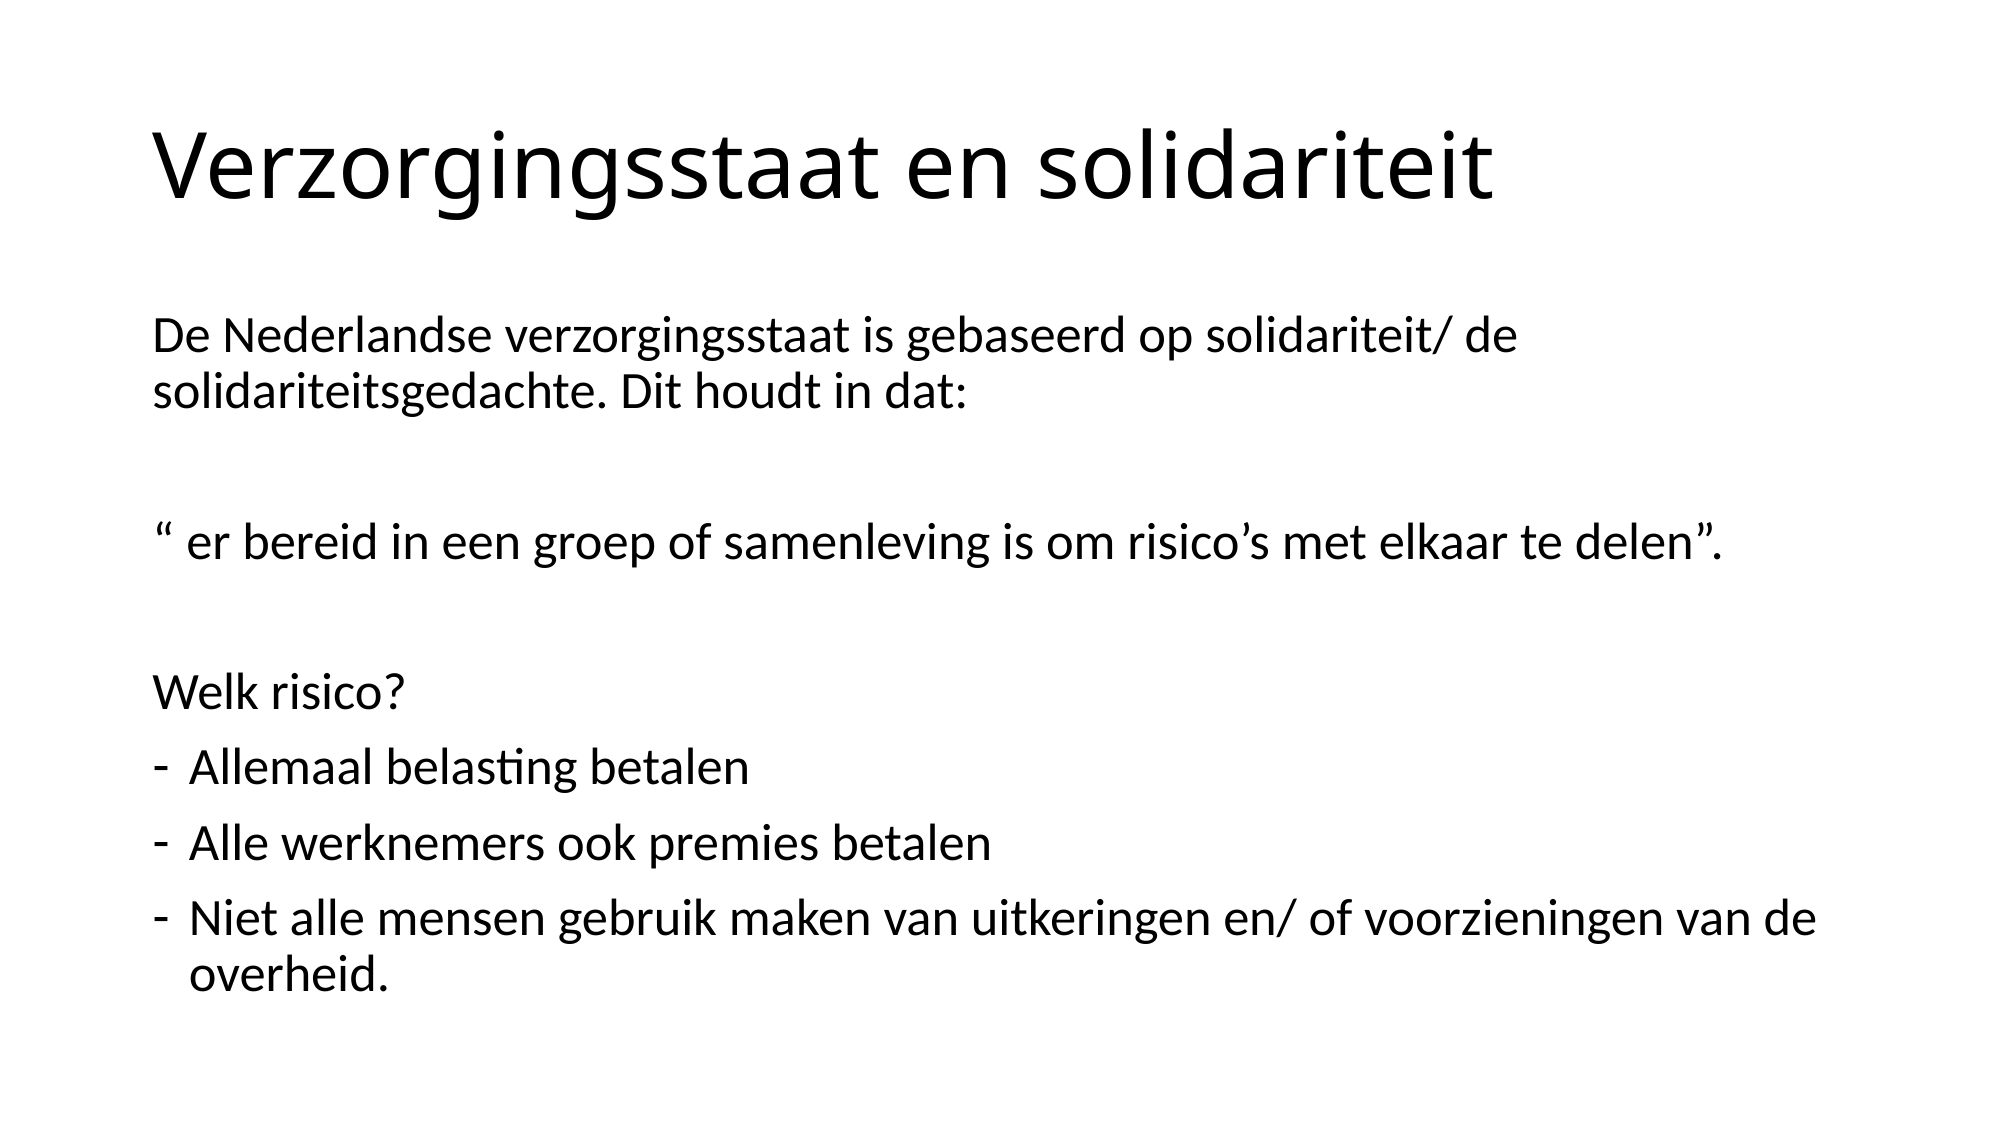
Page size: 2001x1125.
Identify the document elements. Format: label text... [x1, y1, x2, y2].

list De Nederlandse verzorgingsstaat is gebaseerd op solidariteit/ de solidariteitsgedachte. Dit houdt in dat: “ er bereid in een groep of samenleving is om risico’s met elkaar te delen”. Welk risico? Allemaal belasting betalen Alle werknemers ook premies betalen Niet alle mensen gebruik maken van uitkeringen en/ of voorzieningen van de overheid. [137, 299, 1863, 1014]
title Verzorgingsstaat en solidariteit [137, 59, 1863, 278]
